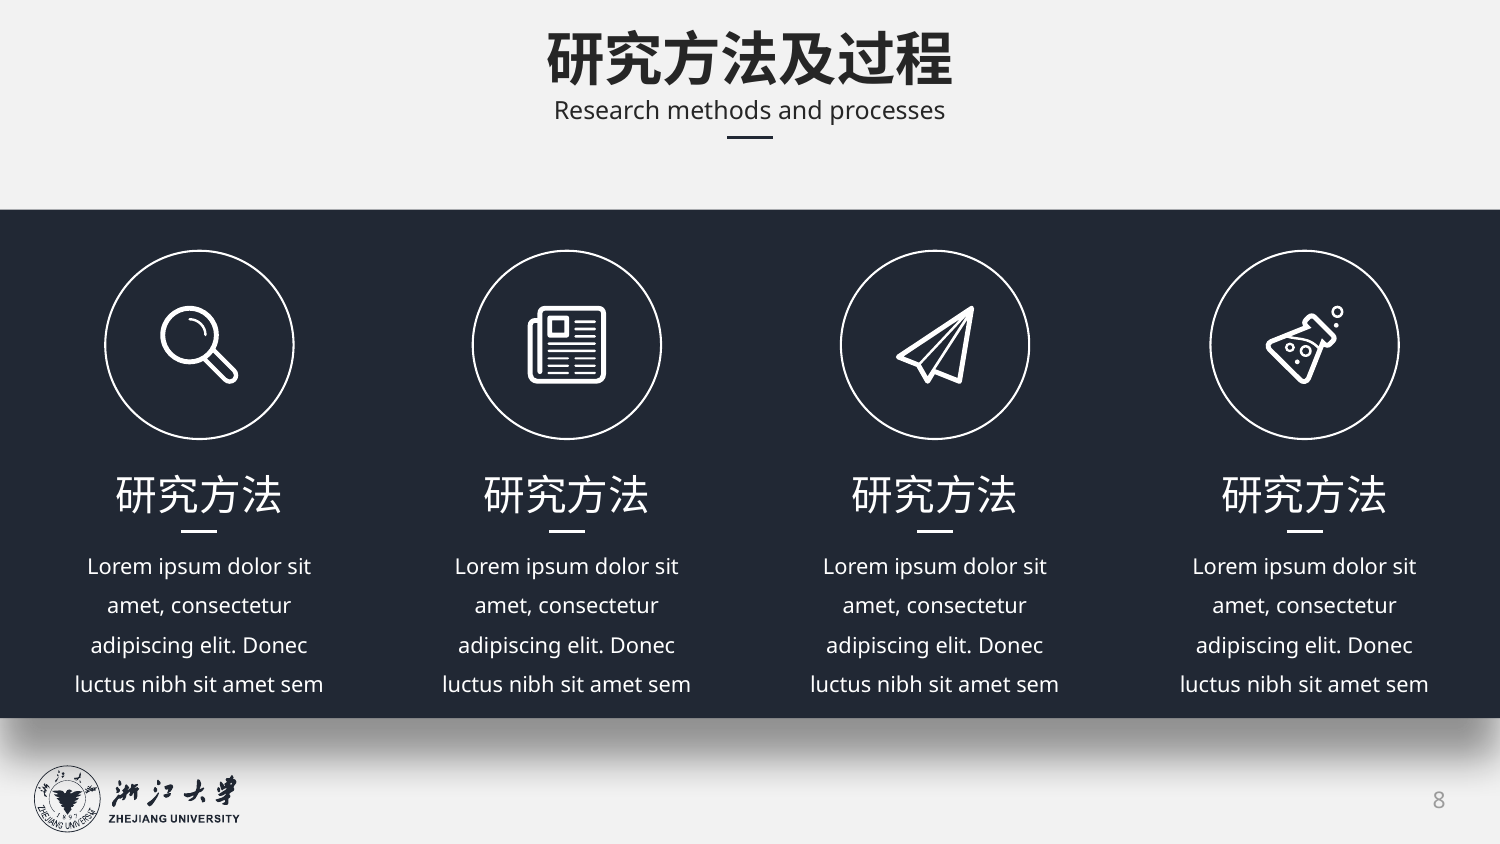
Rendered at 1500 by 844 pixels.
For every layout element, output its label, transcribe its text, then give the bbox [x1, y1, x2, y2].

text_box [1265, 305, 1344, 384]
text_box [1209, 249, 1400, 441]
text_box Lorem ipsum dolor sit amet, consectetur adipiscing elit. Donec luctus nibh sit amet sem [425, 532, 709, 705]
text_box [527, 305, 606, 384]
text_box Research methods and processes [538, 87, 961, 133]
text_box Lorem ipsum dolor sit amet, consectetur adipiscing elit. Donec luctus nibh sit amet sem [1163, 532, 1446, 705]
text_box [839, 249, 1031, 441]
text_box [0, 209, 1500, 719]
text_box 研究方法 [468, 461, 666, 527]
slide_number 8 [1123, 778, 1461, 824]
text_box 研究方法及过程 [531, 14, 969, 100]
text_box Lorem ipsum dolor sit amet, consectetur adipiscing elit. Donec luctus nibh sit amet sem [57, 532, 341, 705]
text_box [160, 305, 239, 384]
text_box [471, 249, 663, 441]
text_box 研究方法 [1206, 461, 1403, 527]
text_box [895, 305, 975, 384]
text_box Lorem ipsum dolor sit amet, consectetur adipiscing elit. Donec luctus nibh sit amet sem [793, 532, 1077, 705]
text_box [104, 249, 295, 441]
text_box 研究方法 [836, 461, 1034, 527]
text_box 研究方法 [100, 461, 298, 527]
